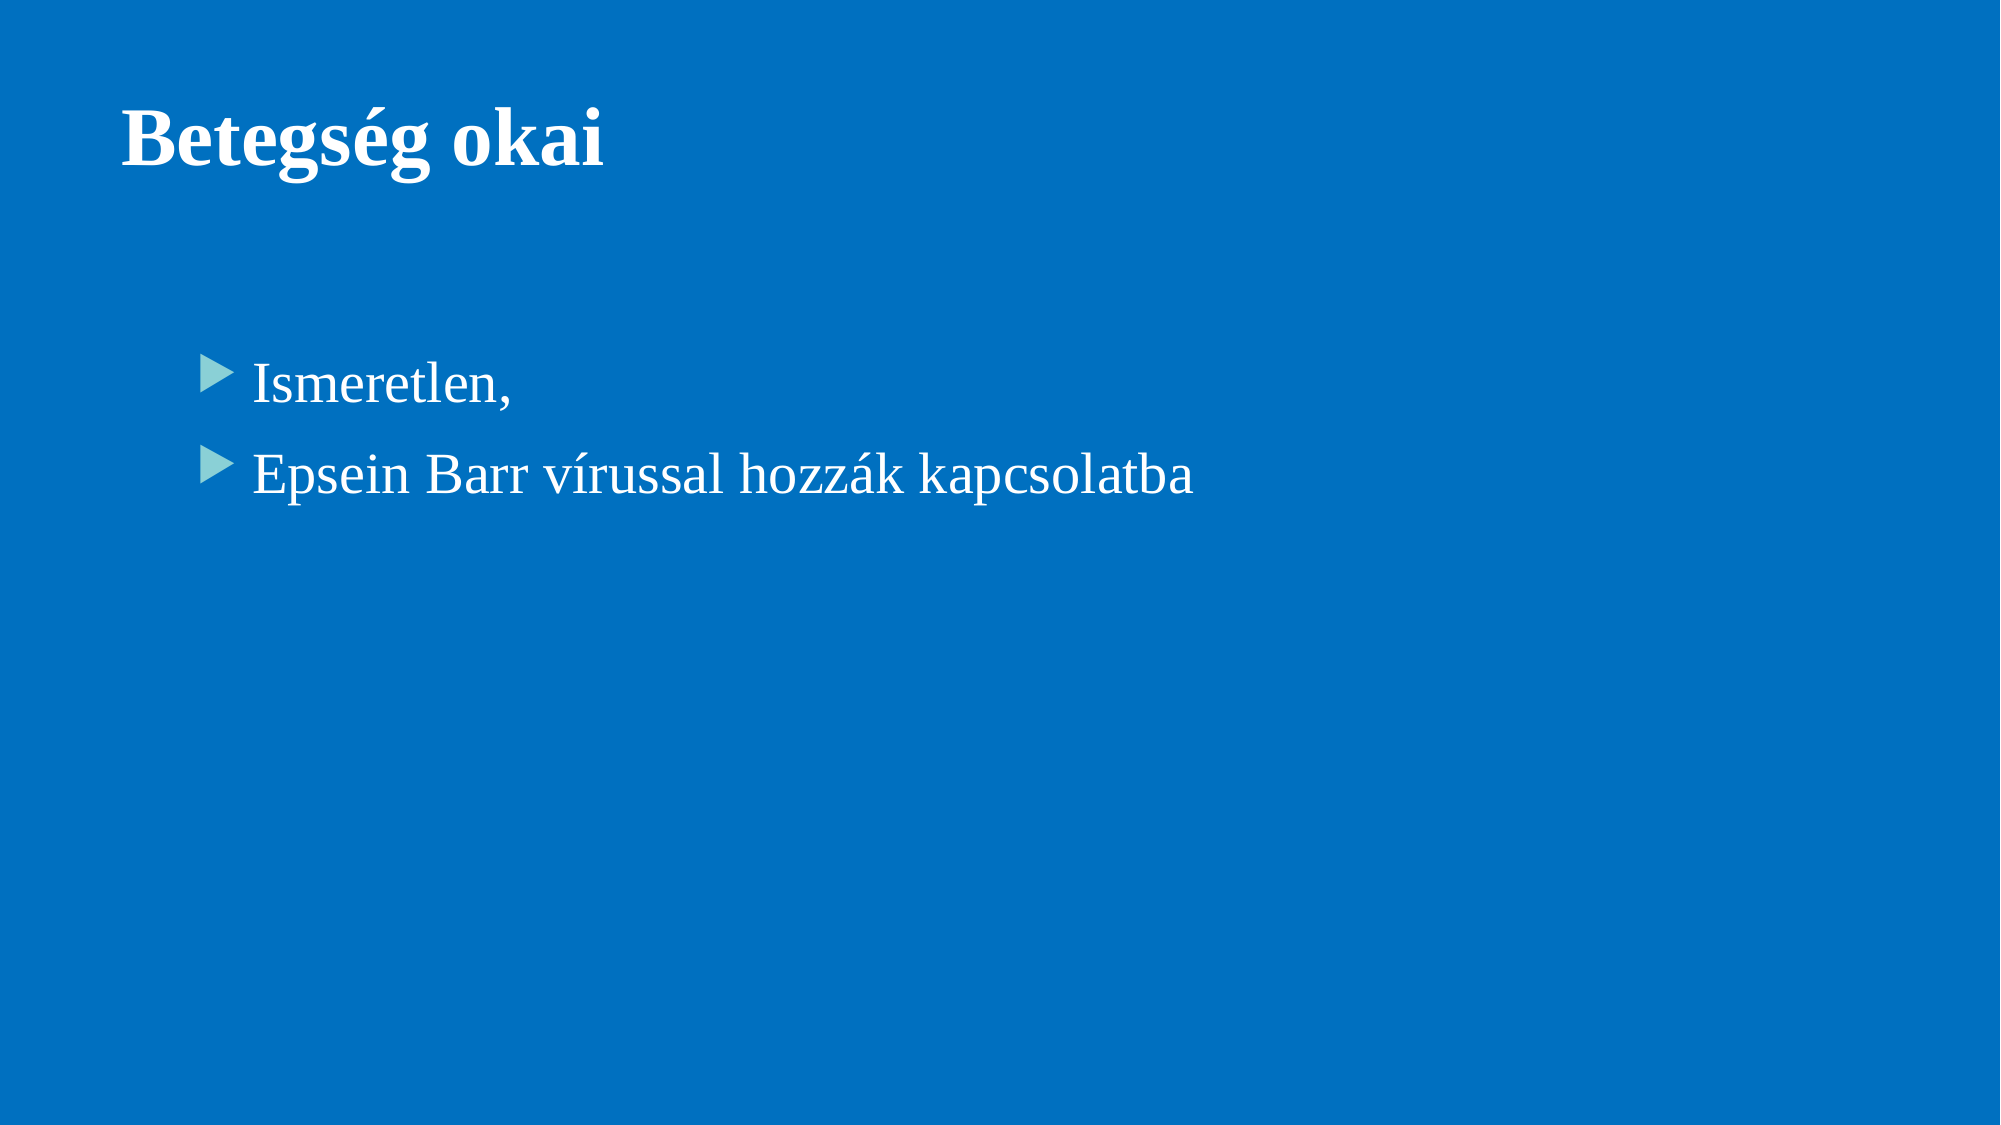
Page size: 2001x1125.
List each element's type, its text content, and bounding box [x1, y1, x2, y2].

list Ismeretlen, Epsein Barr vírussal hozzák kapcsolatba [181, 336, 1649, 1025]
title Betegség okai [106, 74, 1649, 304]
